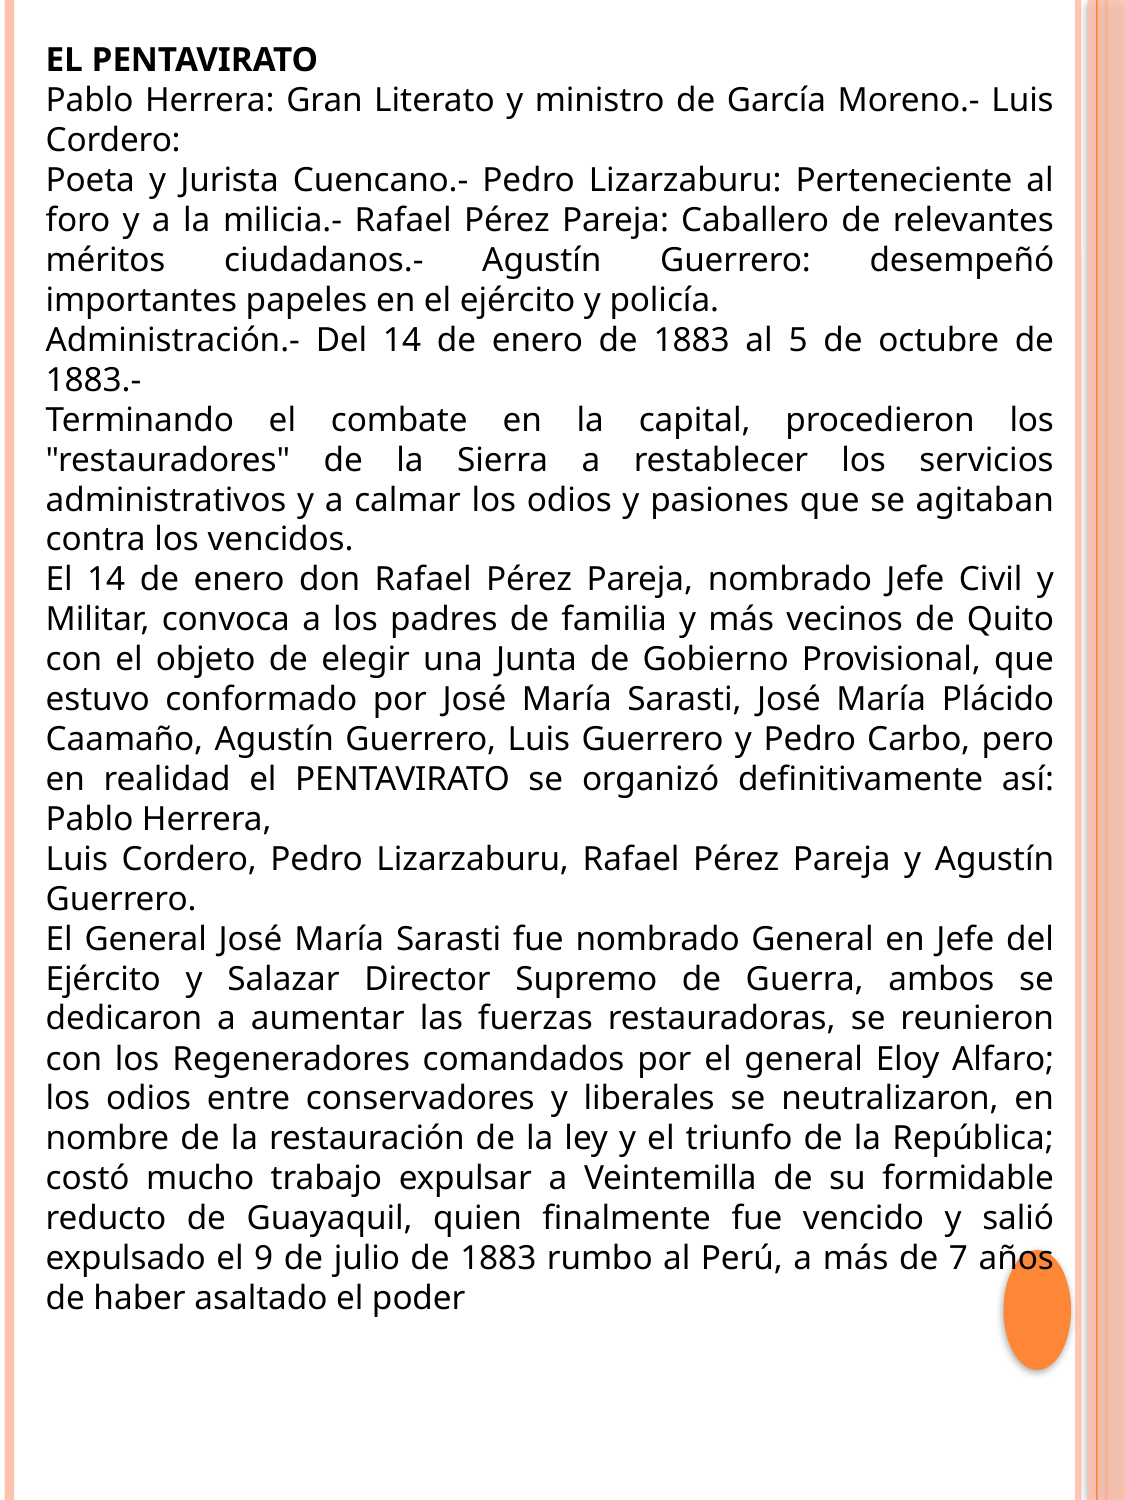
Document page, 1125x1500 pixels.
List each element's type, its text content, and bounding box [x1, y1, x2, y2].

text_box EL PENTAVIRATO Pablo Herrera: Gran Literato y ministro de García Moreno.- Luis Cordero: Poeta y Jurista Cuencano.- Pedro Lizarzaburu: Perteneciente al foro y a la milicia.- Rafael Pérez Pareja: Caballero de relevantes méritos ciudadanos.- Agustín Guerrero: desempeñó importantes papeles en el ejército y policía. Administración.- Del 14 de enero de 1883 al 5 de octubre de 1883.- Terminando el combate en la capital, procedieron los "restauradores" de la Sierra a restablecer los servicios administrativos y a calmar los odios y pasiones que se agitaban contra los vencidos. El 14 de enero don Rafael Pérez Pareja, nombrado Jefe Civil y Militar, convoca a los padres de familia y más vecinos de Quito con el objeto de elegir una Junta de Gobierno Provisional, que estuvo conformado por José María Sarasti, José María Plácido Caamaño, Agustín Guerrero, Luis Guerrero y Pedro Carbo, pero en realidad el PENTAVIRATO se organizó definitivamente así: Pablo Herrera, Luis Cordero, Pedro Lizarzaburu, Rafael Pérez Pareja y Agustín Guerrero. El General José María Sarasti fue nombrado General en Jefe del Ejército y Salazar Director Supremo de Guerra, ambos se dedicaron a aumentar las fuerzas restauradoras, se reunieron con los Regeneradores comandados por el general Eloy Alfaro; los odios entre conservadores y liberales se neutralizaron, en nombre de la restauración de la ley y el triunfo de la República; costó mucho trabajo expulsar a Veintemilla de su formidable reducto de Guayaquil, quien finalmente fue vencido y salió expulsado el 9 de julio de 1883 rumbo al Perú, a más de 7 años de haber asaltado el poder [30, 31, 1071, 1364]
